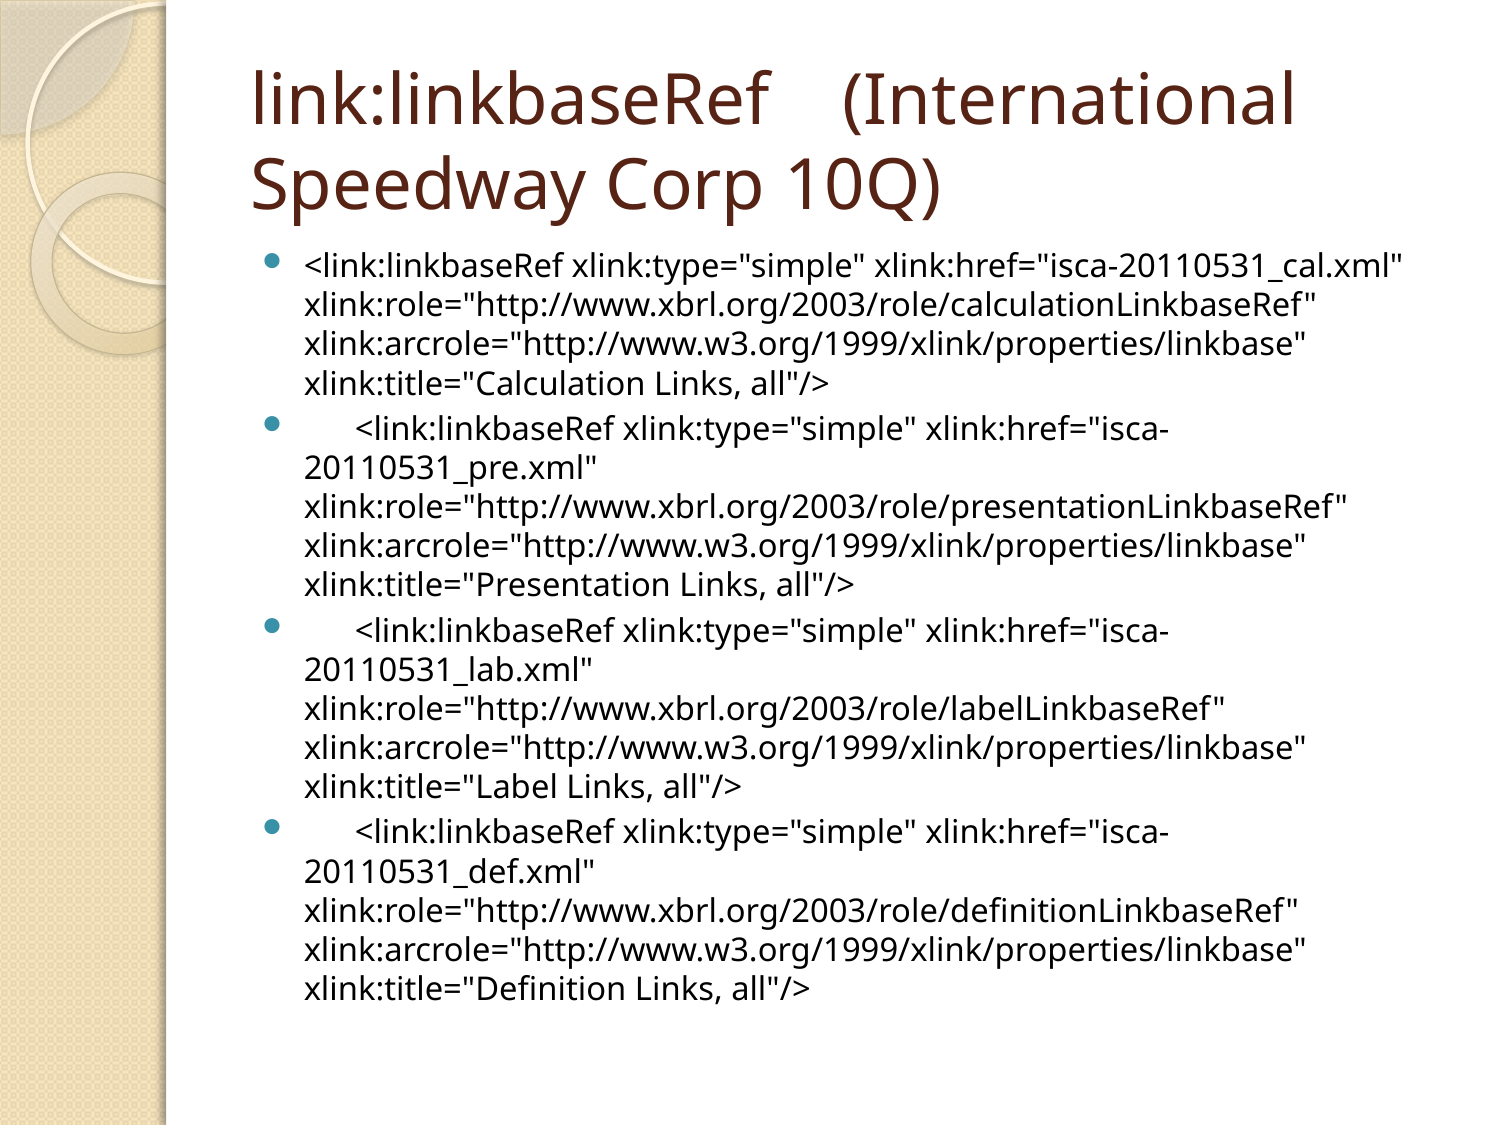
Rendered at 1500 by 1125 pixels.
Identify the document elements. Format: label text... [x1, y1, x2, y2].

list <link:linkbaseRef xlink:type="simple" xlink:href="isca-20110531_cal.xml" xlink:role="http://www.xbrl.org/2003/role/calculationLinkbaseRef" xlink:arcrole="http://www.w3.org/1999/xlink/properties/linkbase" xlink:title="Calculation Links, all"/> <link:linkbaseRef xlink:type="simple" xlink:href="isca-20110531_pre.xml" xlink:role="http://www.xbrl.org/2003/role/presentationLinkbaseRef" xlink:arcrole="http://www.w3.org/1999/xlink/properties/linkbase" xlink:title="Presentation Links, all"/> <link:linkbaseRef xlink:type="simple" xlink:href="isca-20110531_lab.xml" xlink:role="http://www.xbrl.org/2003/role/labelLinkbaseRef" xlink:arcrole="http://www.w3.org/1999/xlink/properties/linkbase" xlink:title="Label Links, all"/> <link:linkbaseRef xlink:type="simple" xlink:href="isca-20110531_def.xml" xlink:role="http://www.xbrl.org/2003/role/definitionLinkbaseRef" xlink:arcrole="http://www.w3.org/1999/xlink/properties/linkbase" xlink:title="Definition Links, all"/> [235, 237, 1466, 1025]
title link:linkbaseRef (International Speedway Corp 10Q) [235, 45, 1466, 233]
